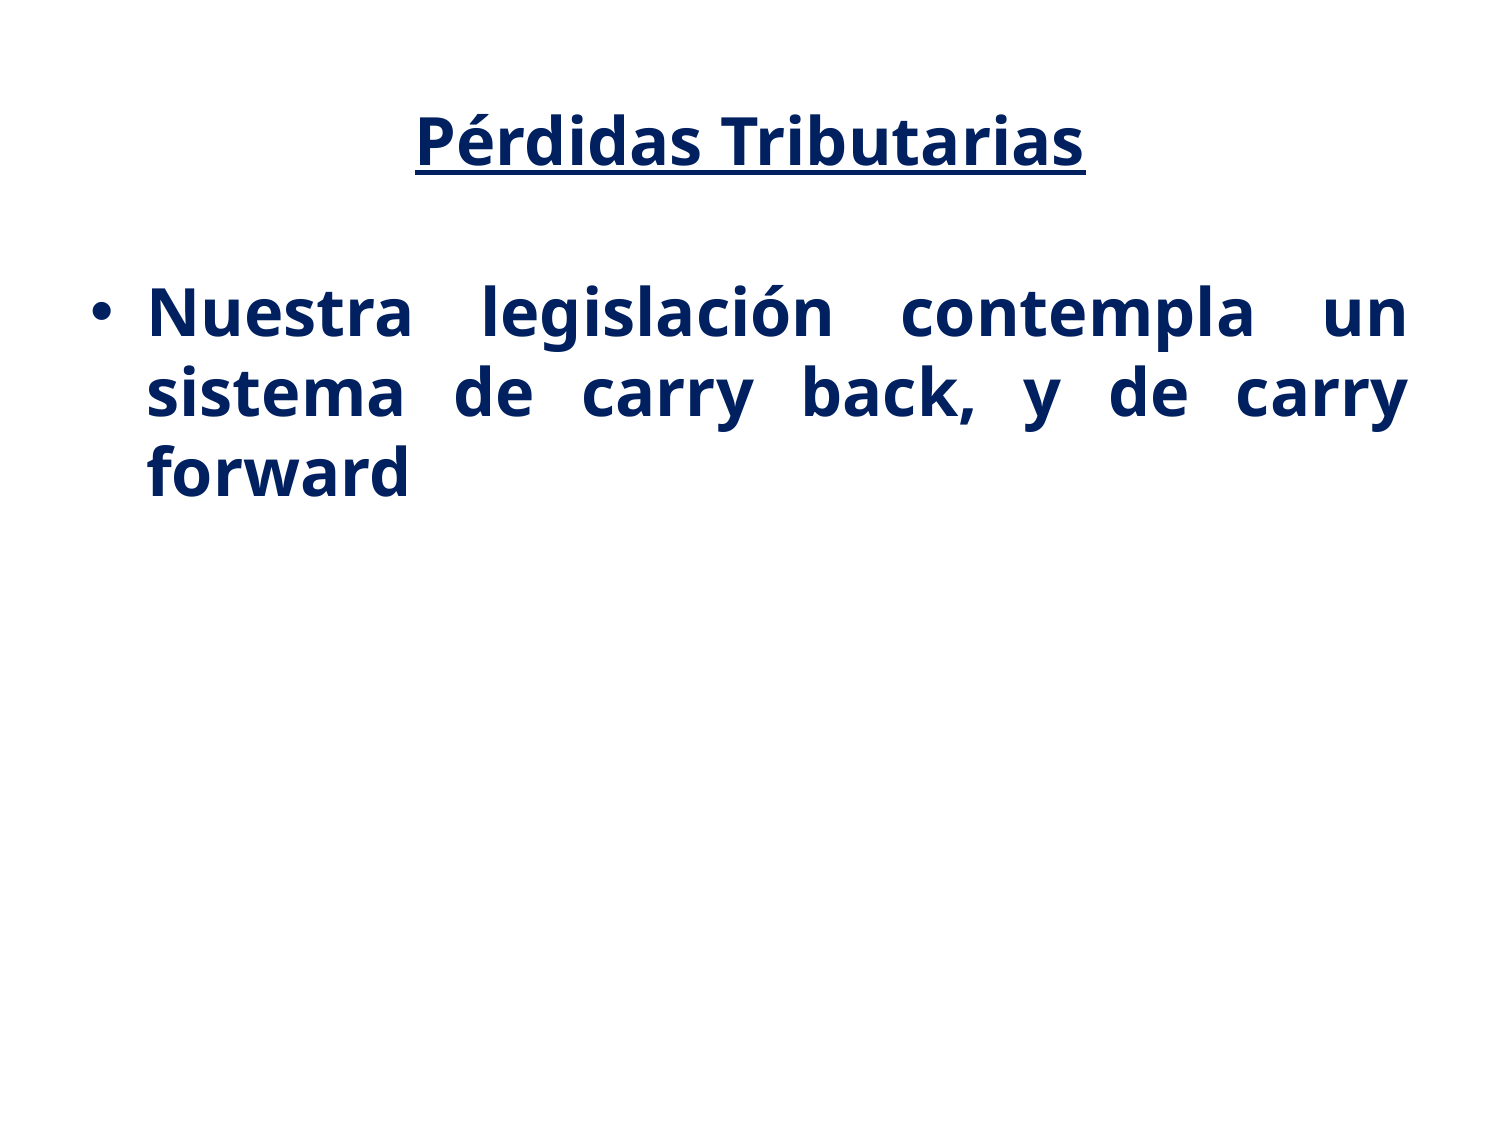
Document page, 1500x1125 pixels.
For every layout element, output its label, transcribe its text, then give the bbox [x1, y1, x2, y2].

title Pérdidas Tributarias [74, 44, 1426, 233]
list Nuestra legislación contempla un sistema de carry back, y de carry forward [74, 262, 1426, 1006]
